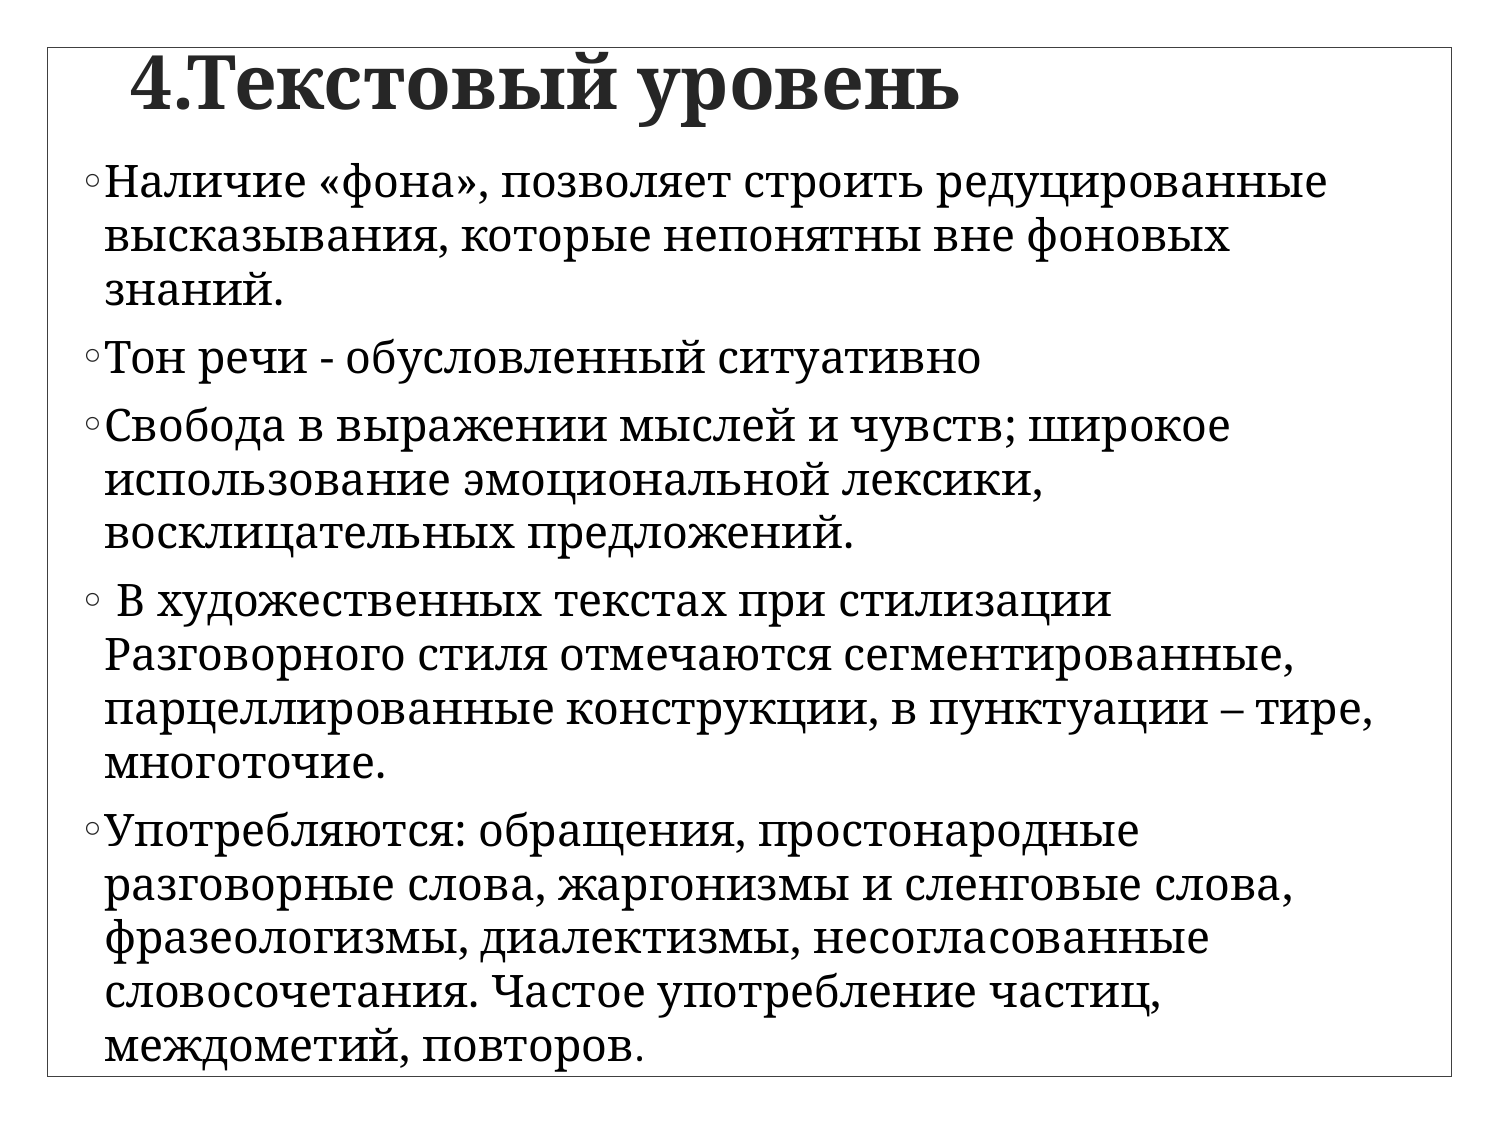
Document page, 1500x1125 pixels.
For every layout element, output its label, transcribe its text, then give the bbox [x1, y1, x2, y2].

title 4.Текстовый уровень [115, 29, 1376, 141]
list Наличие «фона», позволяет строить редуцированные высказывания, которые непонятны вне фоновых знаний. Тон речи - обусловленный ситуативно Свобода в выражении мыслей и чувств; широкое использование эмоциональной лексики, восклицательных предложений. В художественных текстах при стилизации Разговорного стиля отмечаются сегментированные, парцеллированные конструкции, в пунктуации – тире, многоточие. Употребляются: обращения, простонародные разговорные слова, жаргонизмы и сленговые слова, фразеологизмы, диалектизмы, несогласованные словосочетания. Частое употребление частиц, междометий, повторов. [64, 145, 1436, 1081]
